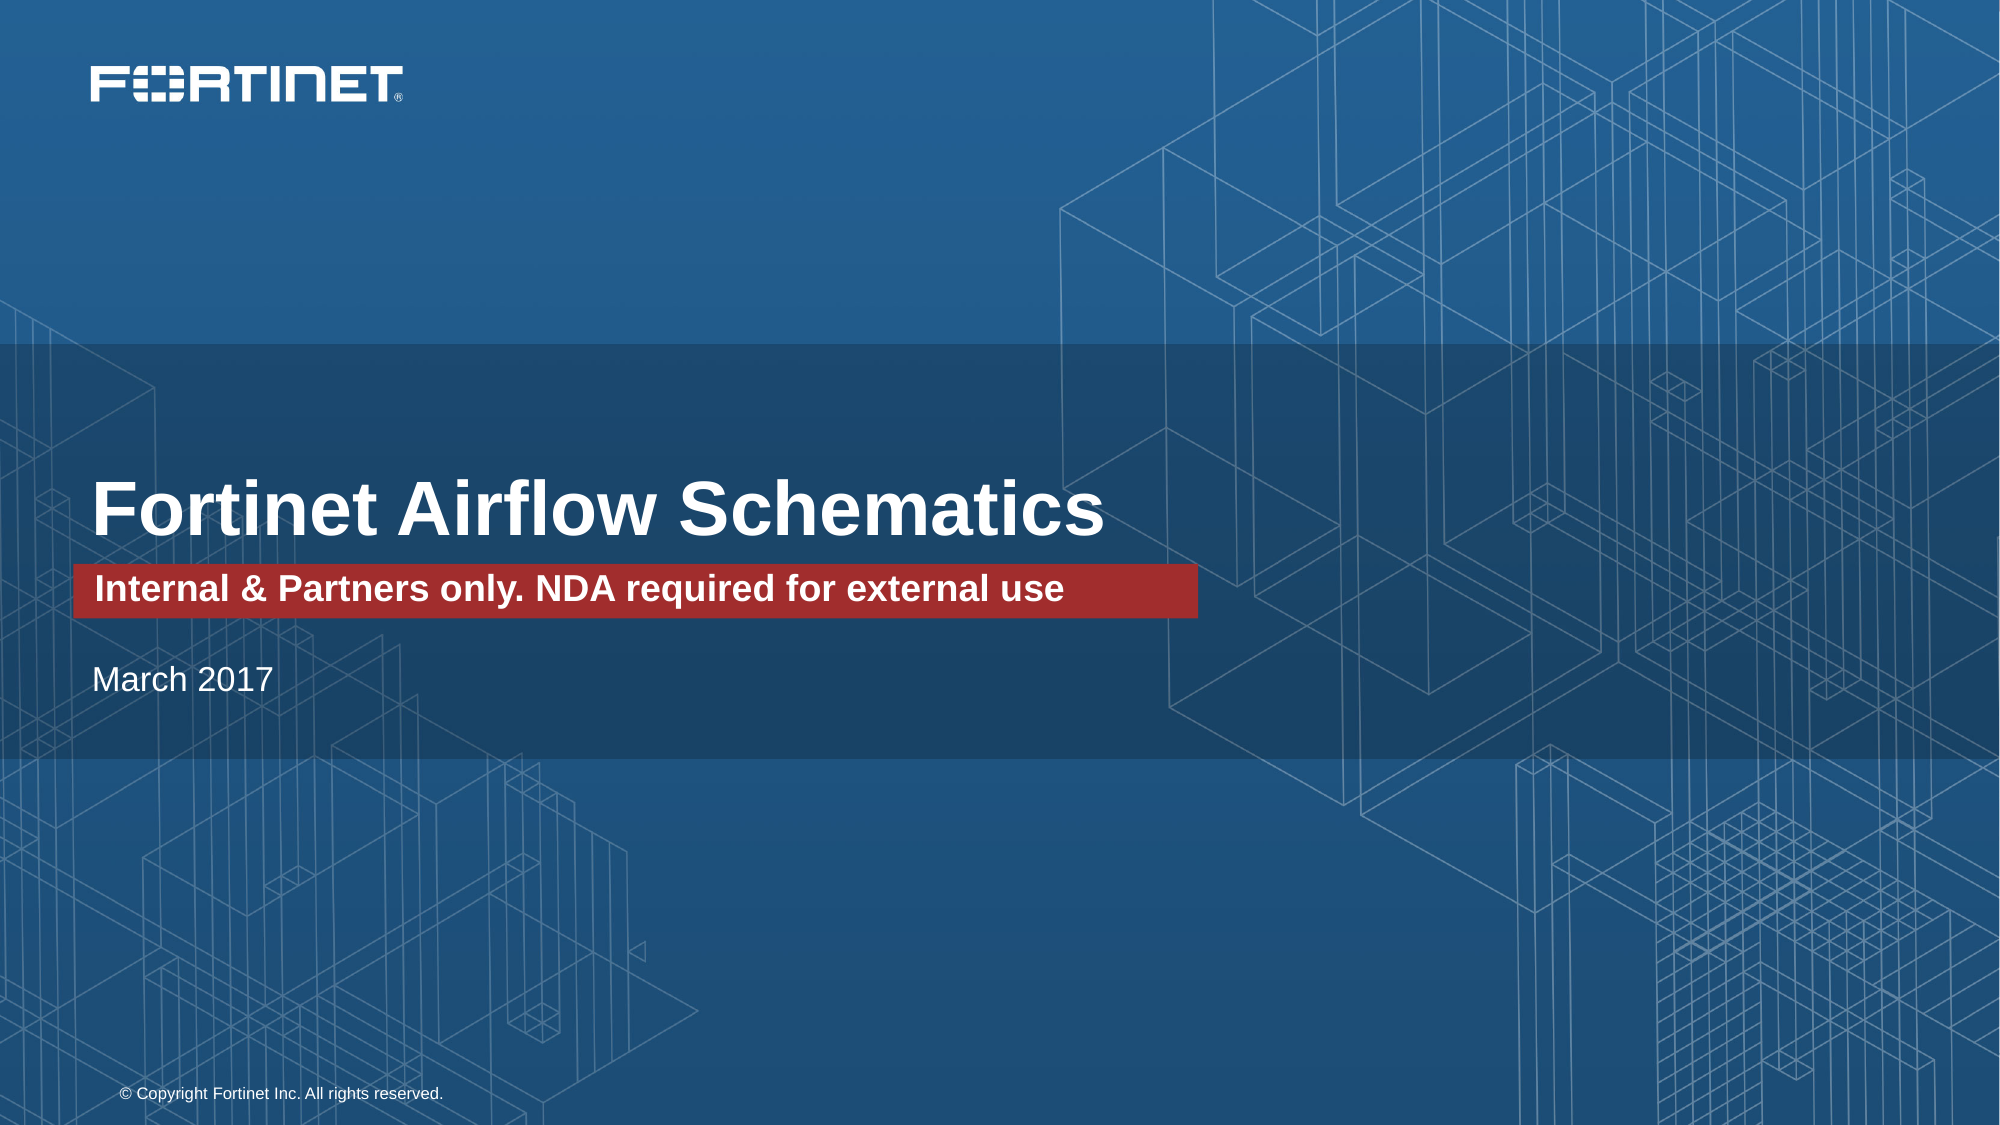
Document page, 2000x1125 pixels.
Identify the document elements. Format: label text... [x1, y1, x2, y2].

title Fortinet Airflow Schematics [91, 397, 1792, 554]
subtitle Internal & Partners only. NDA required for external use [73, 563, 1199, 619]
picture [0, 0, 2000, 1125]
list March 2017 [91, 657, 1796, 709]
